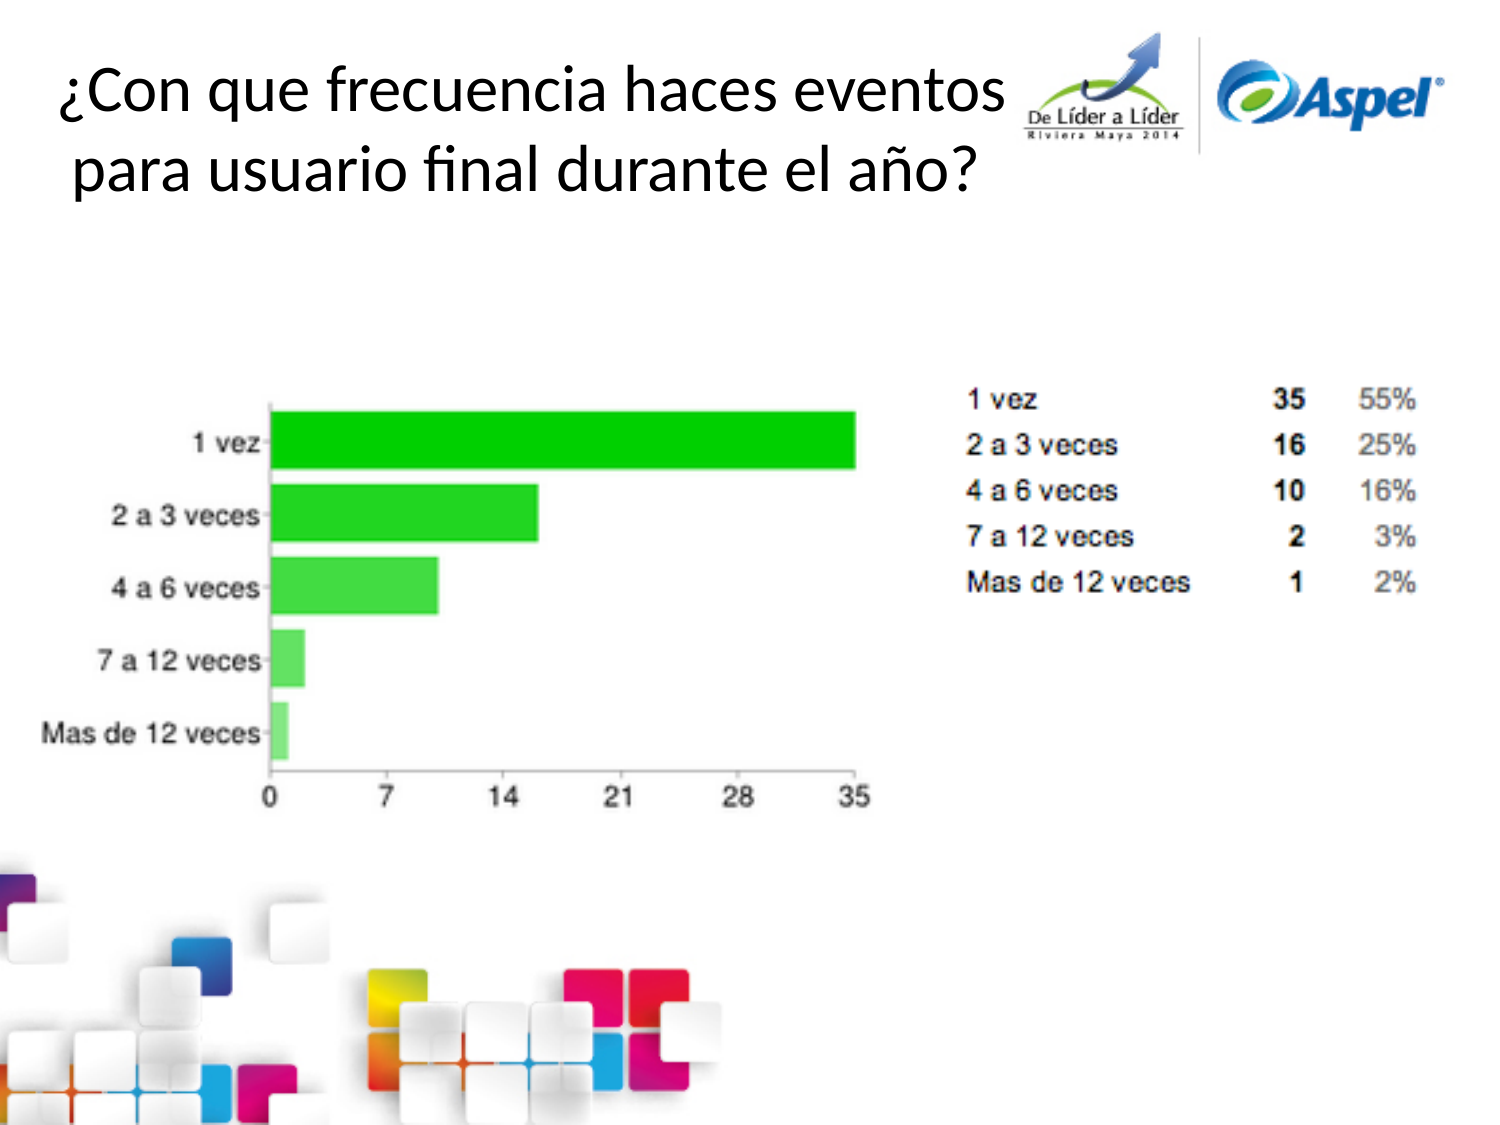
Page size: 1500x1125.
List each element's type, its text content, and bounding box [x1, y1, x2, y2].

text_box ¿Con que frecuencia haces eventos para usuario final durante el año? [41, 30, 1392, 219]
picture [0, 0, 1500, 1125]
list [40, 224, 1459, 1006]
